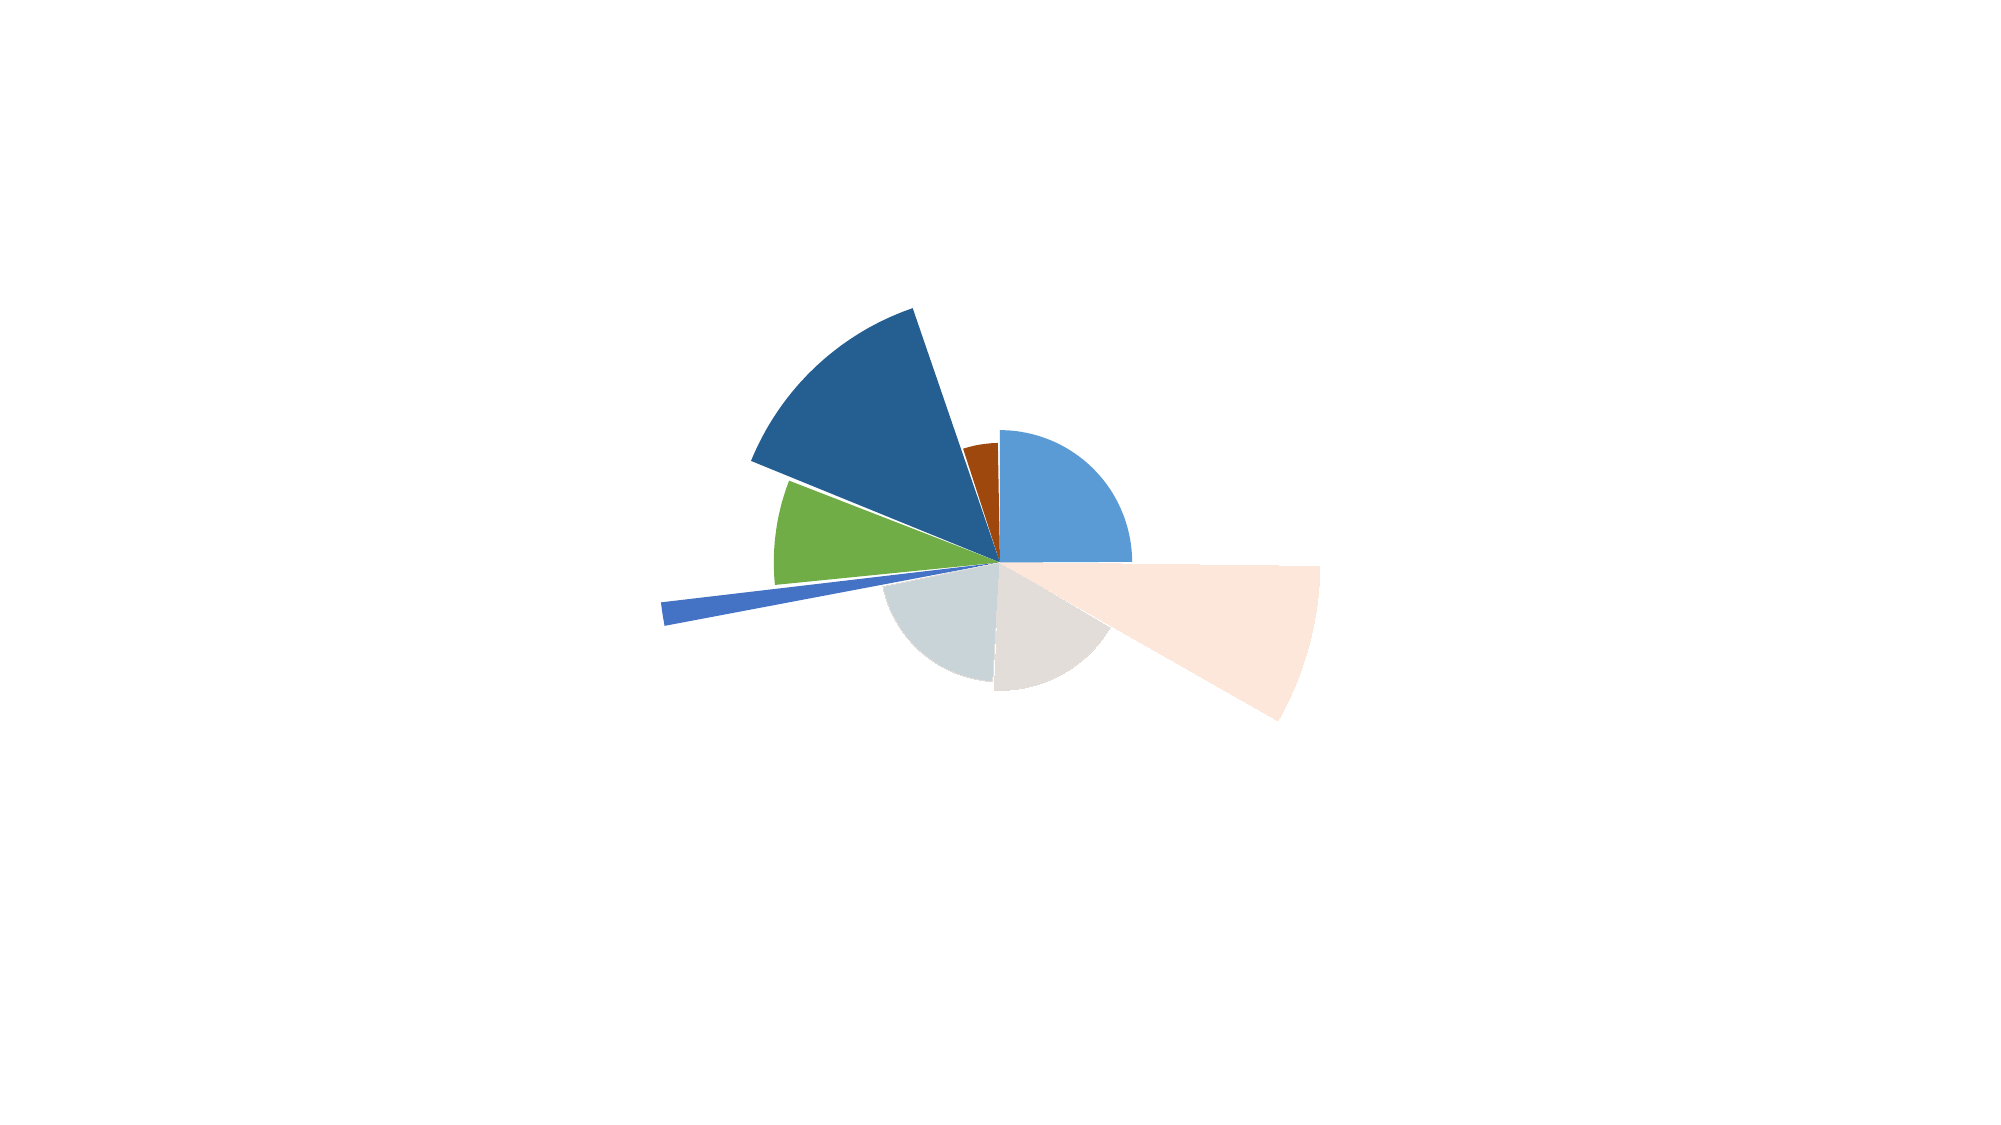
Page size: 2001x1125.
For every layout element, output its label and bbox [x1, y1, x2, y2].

chart [333, 117, 1667, 1007]
